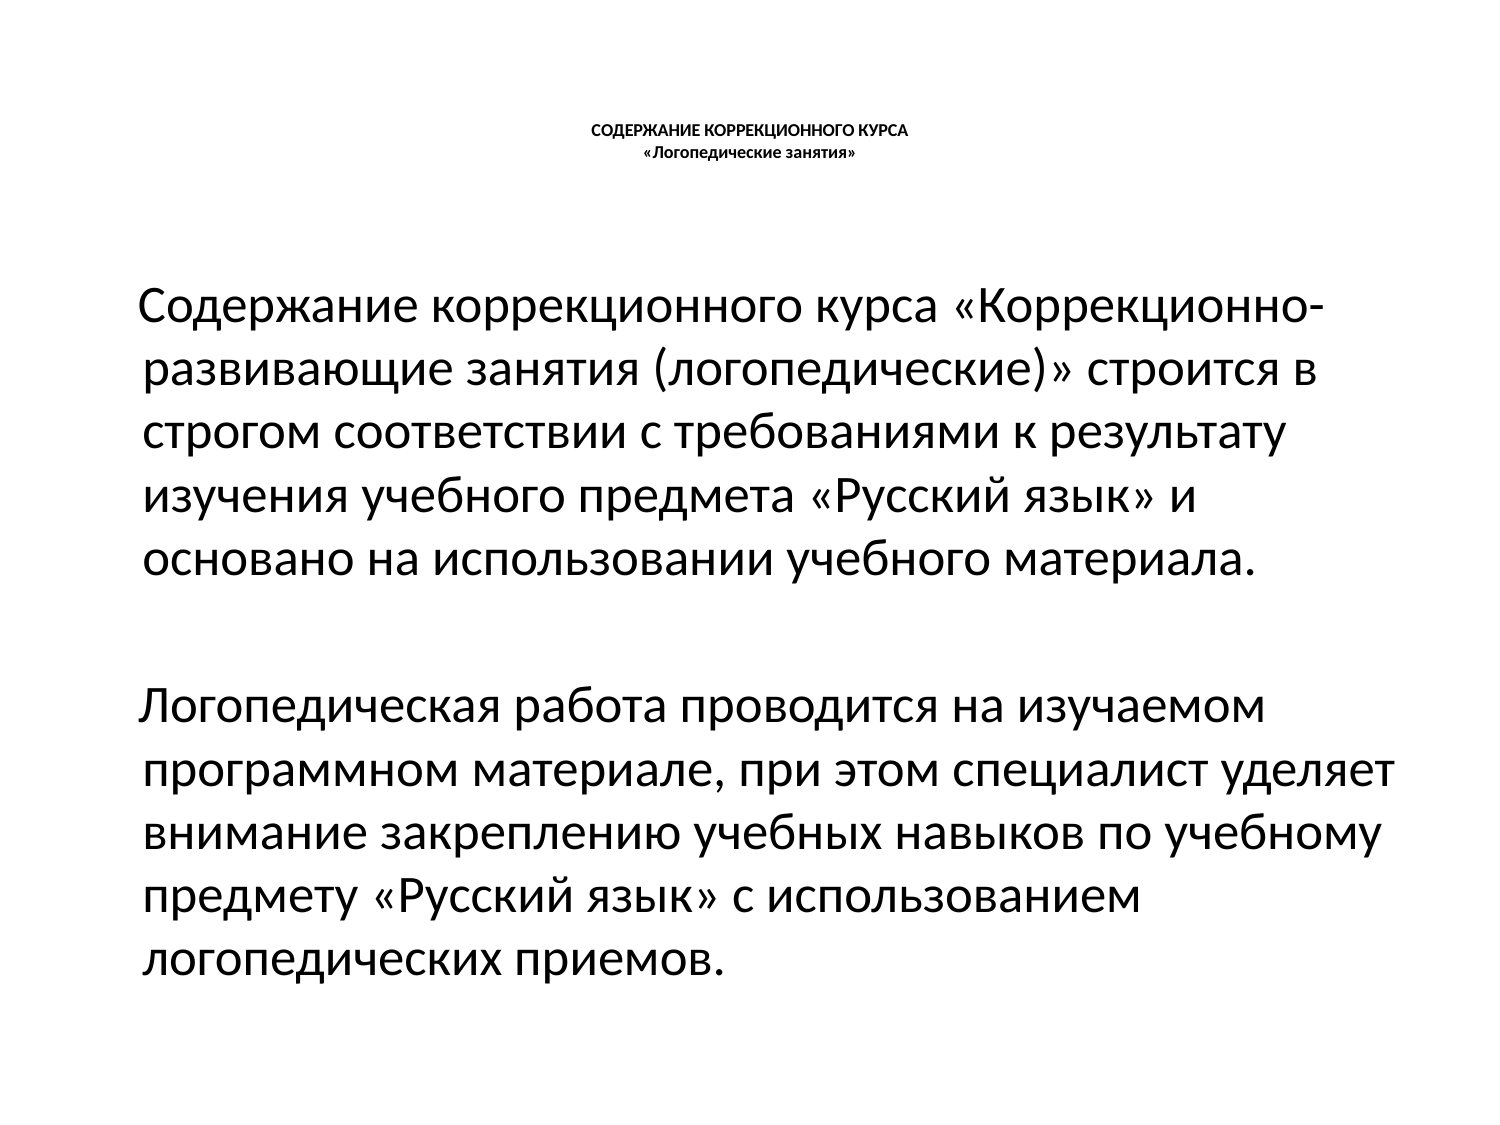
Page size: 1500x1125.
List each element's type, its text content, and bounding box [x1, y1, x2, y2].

title СОДЕРЖАНИЕ КОРРЕКЦИОННОГО КУРСА «Логопедические занятия» [75, 45, 1425, 233]
list Содержание коррекционного курса «Коррекционно-развивающие занятия (логопедические)» строится в строгом соответствии с требованиями к результату изучения учебного предмета «Русский язык» и основано на использовании учебного материала. Логопедическая работа проводится на изучаемом программном материале, при этом специалист уделяет внимание закреплению учебных навыков по учебному предмету «Русский язык» с использованием логопедических приемов. [75, 262, 1425, 1005]
